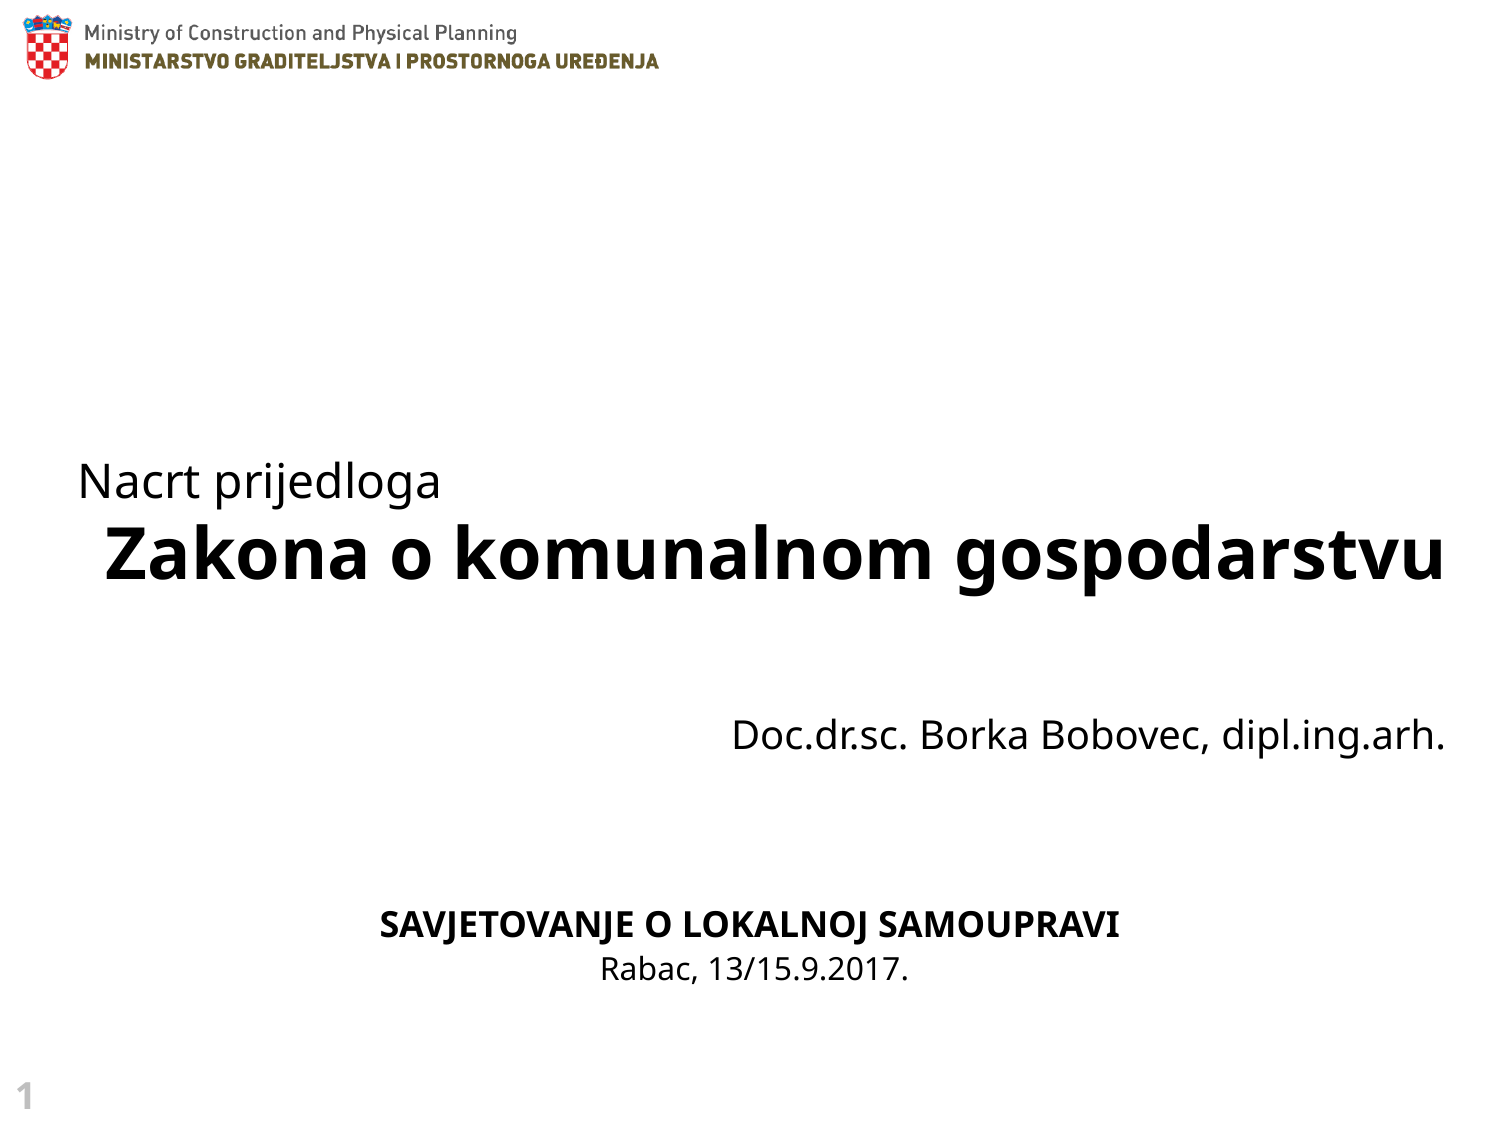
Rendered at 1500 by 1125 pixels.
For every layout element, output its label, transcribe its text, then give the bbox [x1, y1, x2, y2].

list Nacrt prijedloga Zakona o komunalnom gospodarstvu Doc.dr.sc. Borka Bobovec, dipl.ing.arh. SAVJETOVANJE O LOKALNOJ SAMOUPRAVI Rabac, 13/15.9.2017. [37, 250, 1463, 1065]
text_box 1 [0, 1064, 184, 1125]
picture [0, 0, 689, 100]
